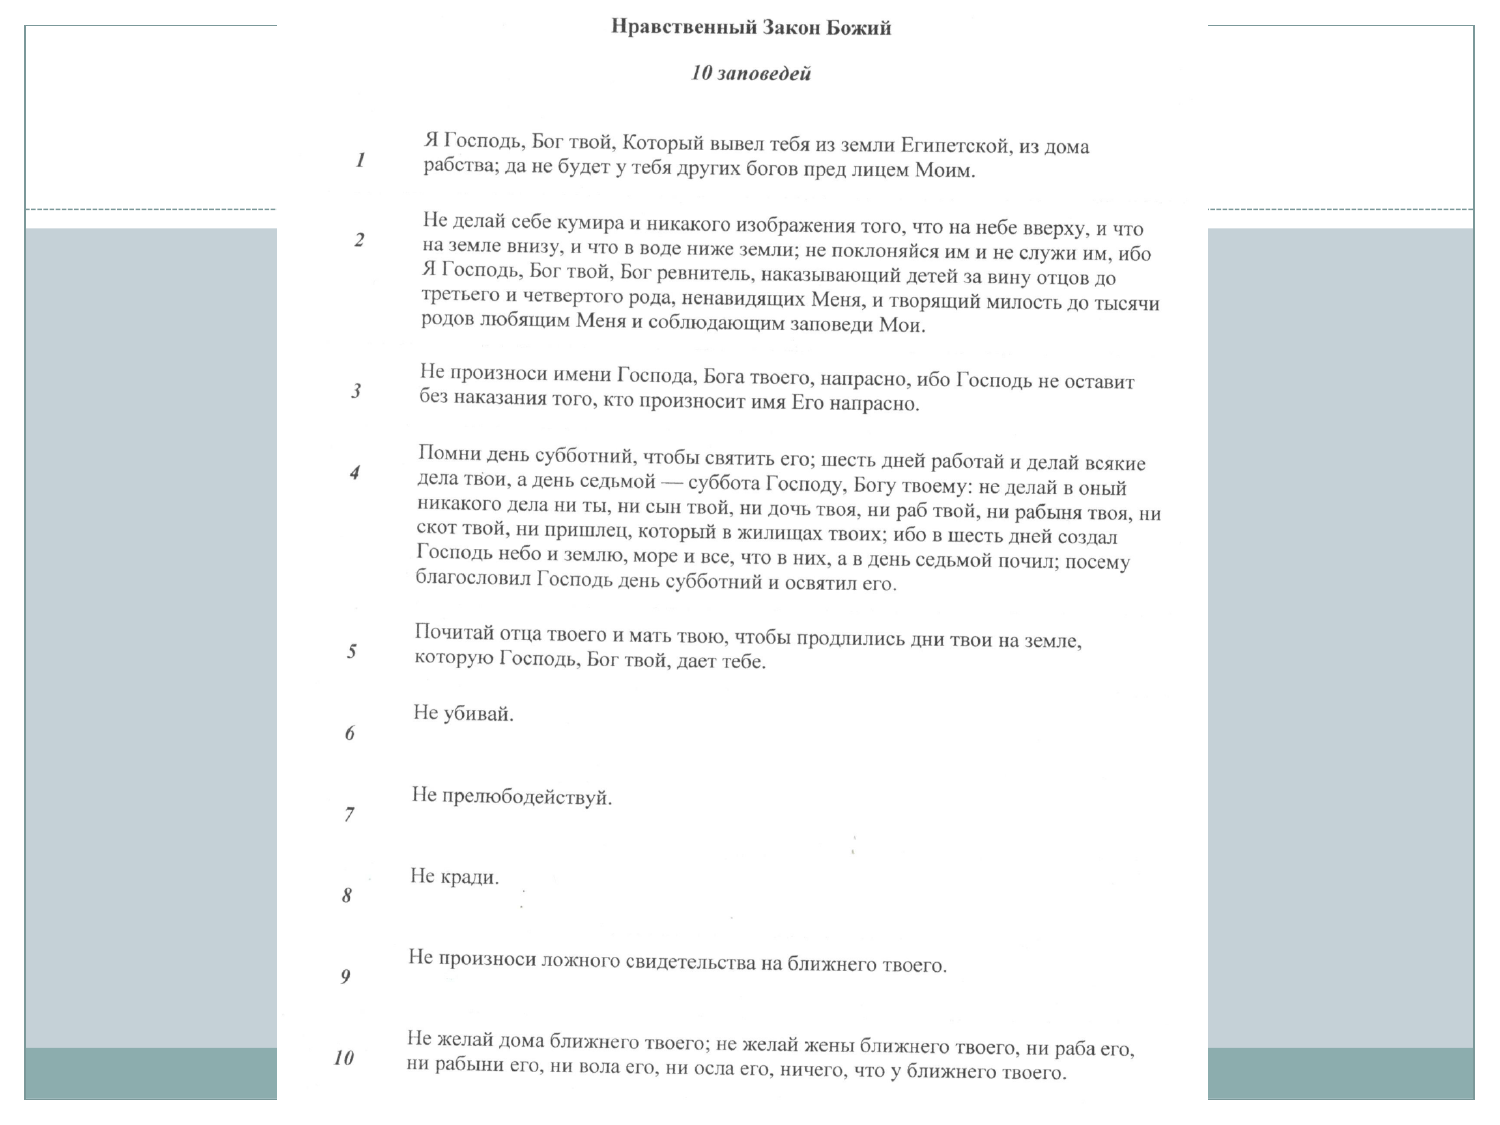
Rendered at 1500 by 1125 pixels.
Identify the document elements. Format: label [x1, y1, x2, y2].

list [277, 0, 1208, 1125]
